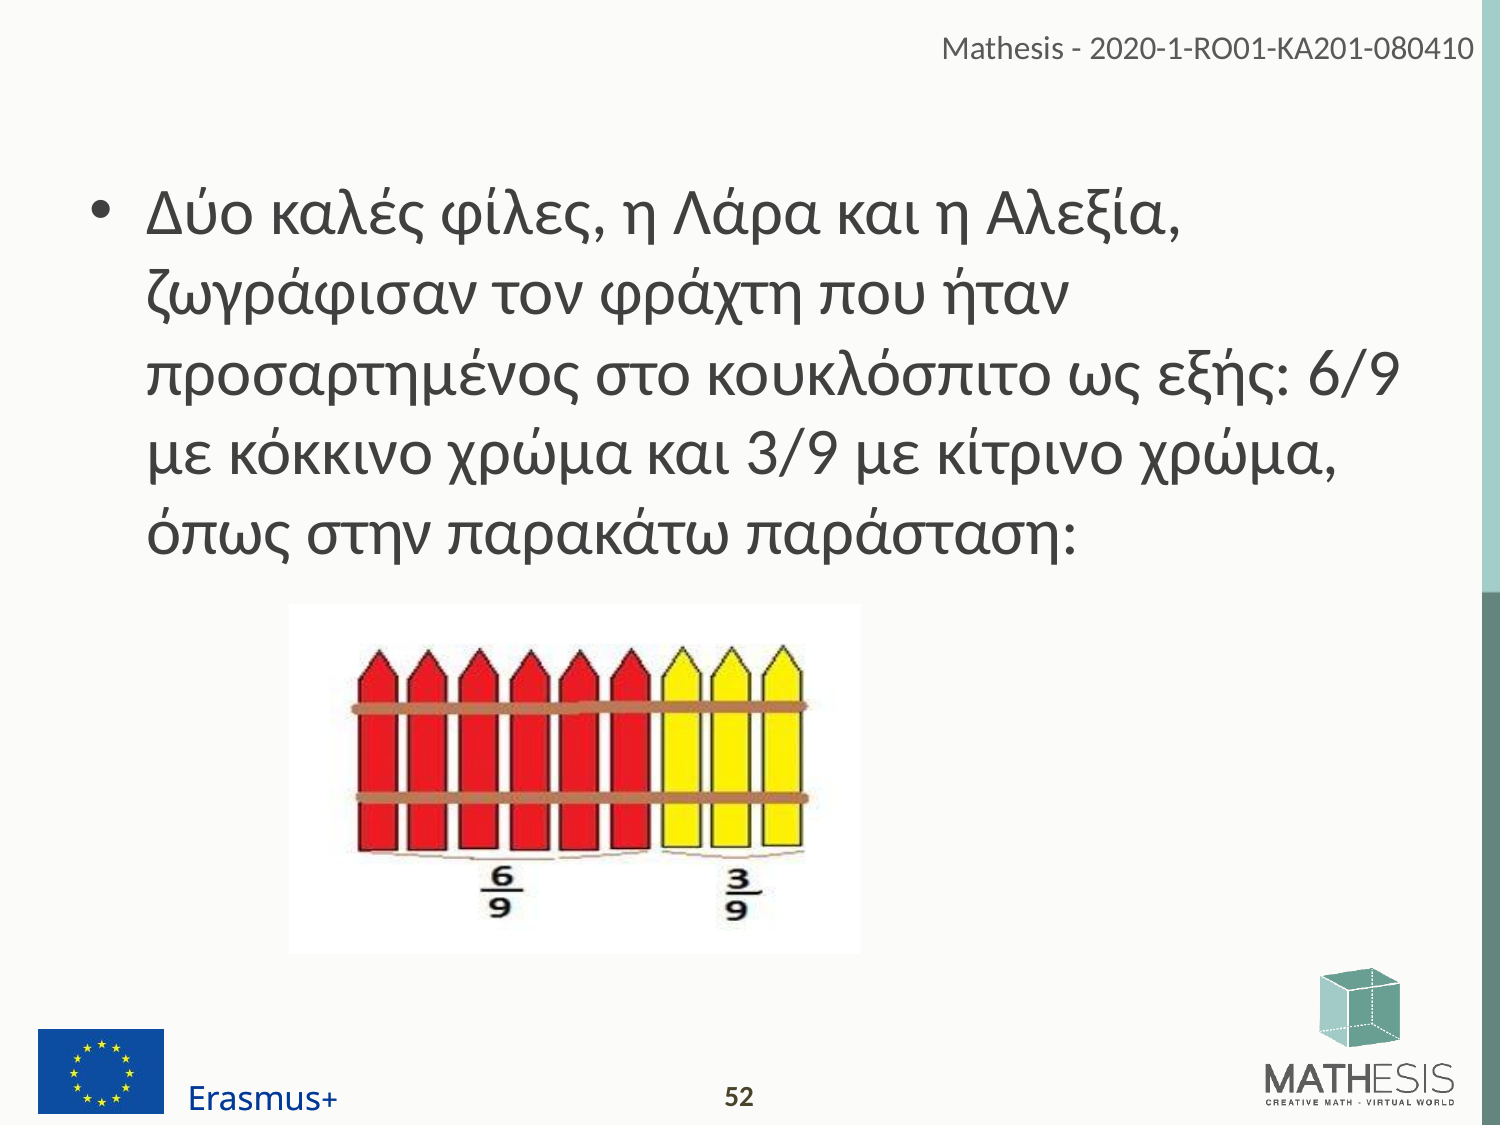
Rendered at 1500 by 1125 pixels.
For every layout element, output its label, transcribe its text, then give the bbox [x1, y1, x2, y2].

list Δύο καλές φίλες, η Λάρα και η Αλεξία, ζωγράφισαν τον φράχτη που ήταν προσαρτημένος στο κουκλόσπιτο ως εξής: 6/9 με κόκκινο χρώμα και 3/9 με κίτρινο χρώμα, όπως στην παρακάτω παράσταση: [75, 160, 1425, 1005]
picture [288, 604, 861, 954]
picture [38, 1029, 164, 1114]
